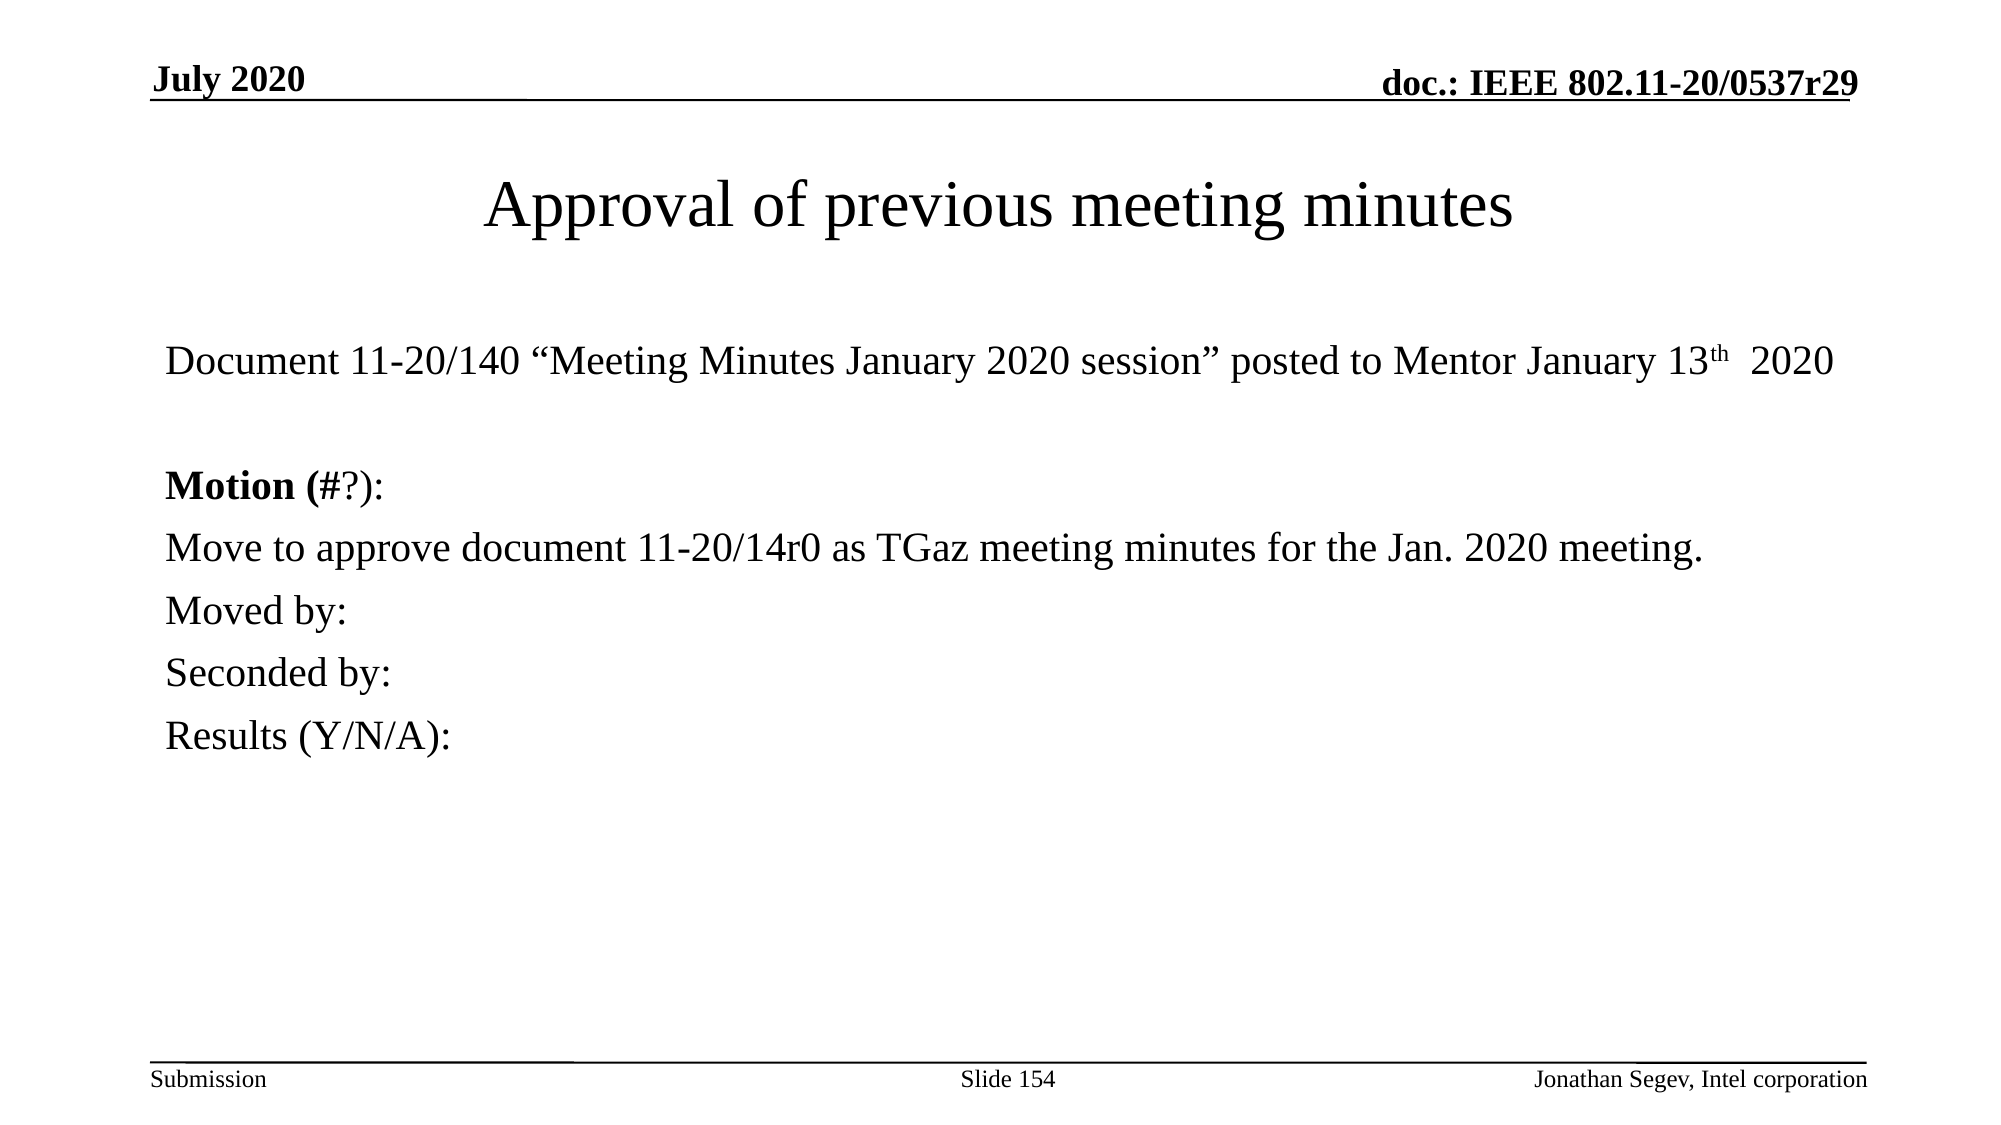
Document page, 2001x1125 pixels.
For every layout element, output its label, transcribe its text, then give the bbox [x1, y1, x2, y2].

list Document 11-20/140 “Meeting Minutes January 2020 session” posted to Mentor January 13th 2020 Motion (#?): Move to approve document 11-20/14r0 as TGaz meeting minutes for the Jan. 2020 meeting. Moved by: Seconded by: Results (Y/N/A): [149, 324, 1850, 1000]
footer Jonathan Segev, Intel corporation [1171, 1061, 1869, 1093]
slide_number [152, 54, 563, 100]
title Approval of previous meeting minutes [149, 112, 1850, 288]
slide_number Slide 154 [950, 1061, 1067, 1123]
